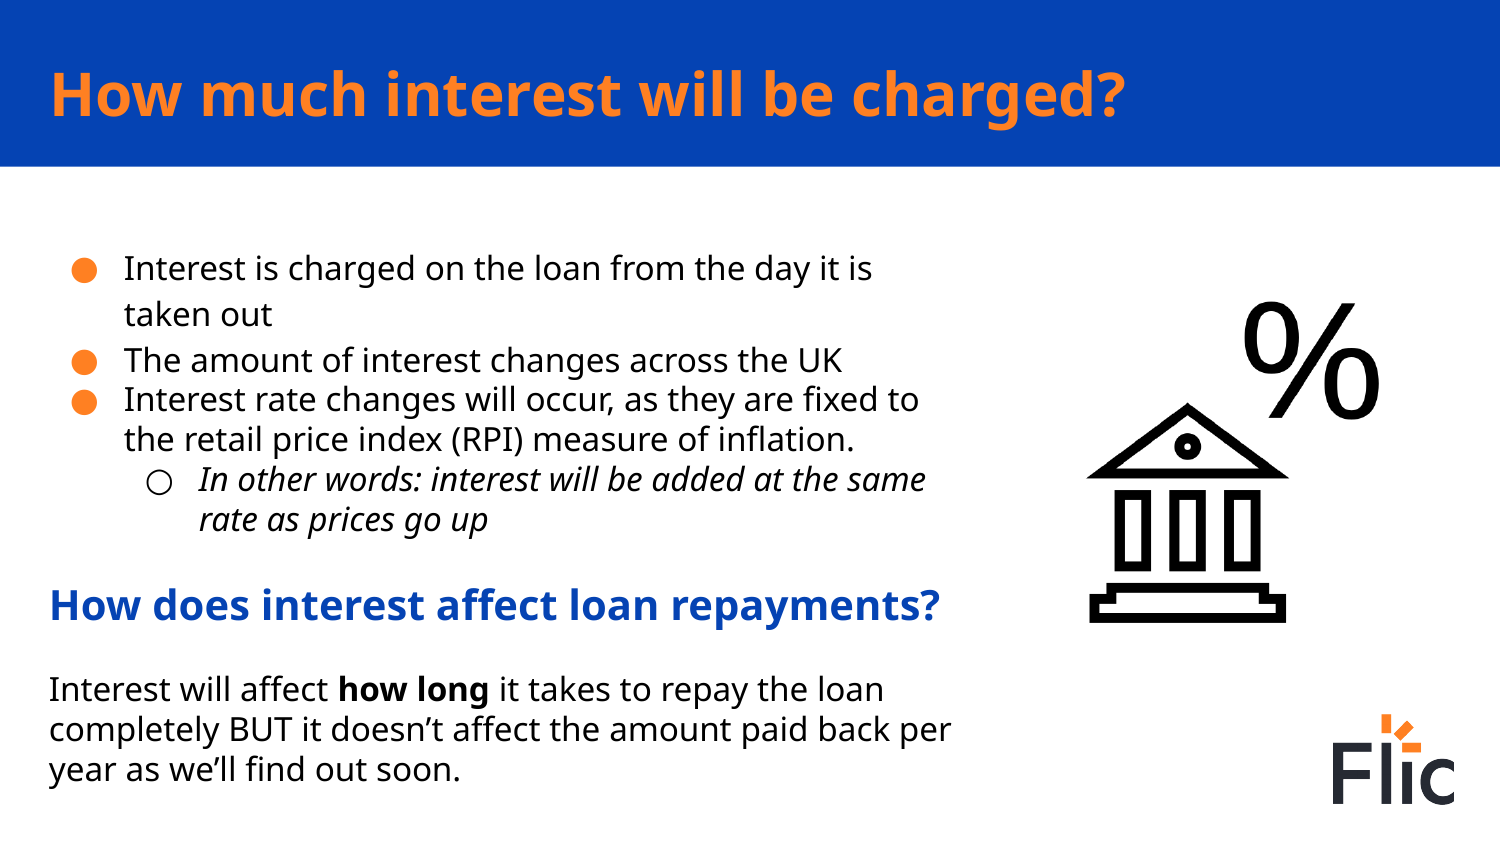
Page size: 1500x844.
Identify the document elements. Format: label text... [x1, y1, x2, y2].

text_box Interest is charged on the loan from the day it is taken out The amount of interest changes across the UK Interest rate changes will occur, as they are fixed to the retail price index (RPI) measure of inflation. In other words: interest will be added at the same rate as prices go up How does interest affect loan repayments? Interest will affect how long it takes to repay the loan completely BUT it doesn’t affect the amount paid back per year as we’ll find out soon. [34, 226, 985, 843]
picture [1333, 714, 1454, 805]
picture [1053, 255, 1430, 670]
title How much interest will be charged? [34, 49, 1371, 135]
